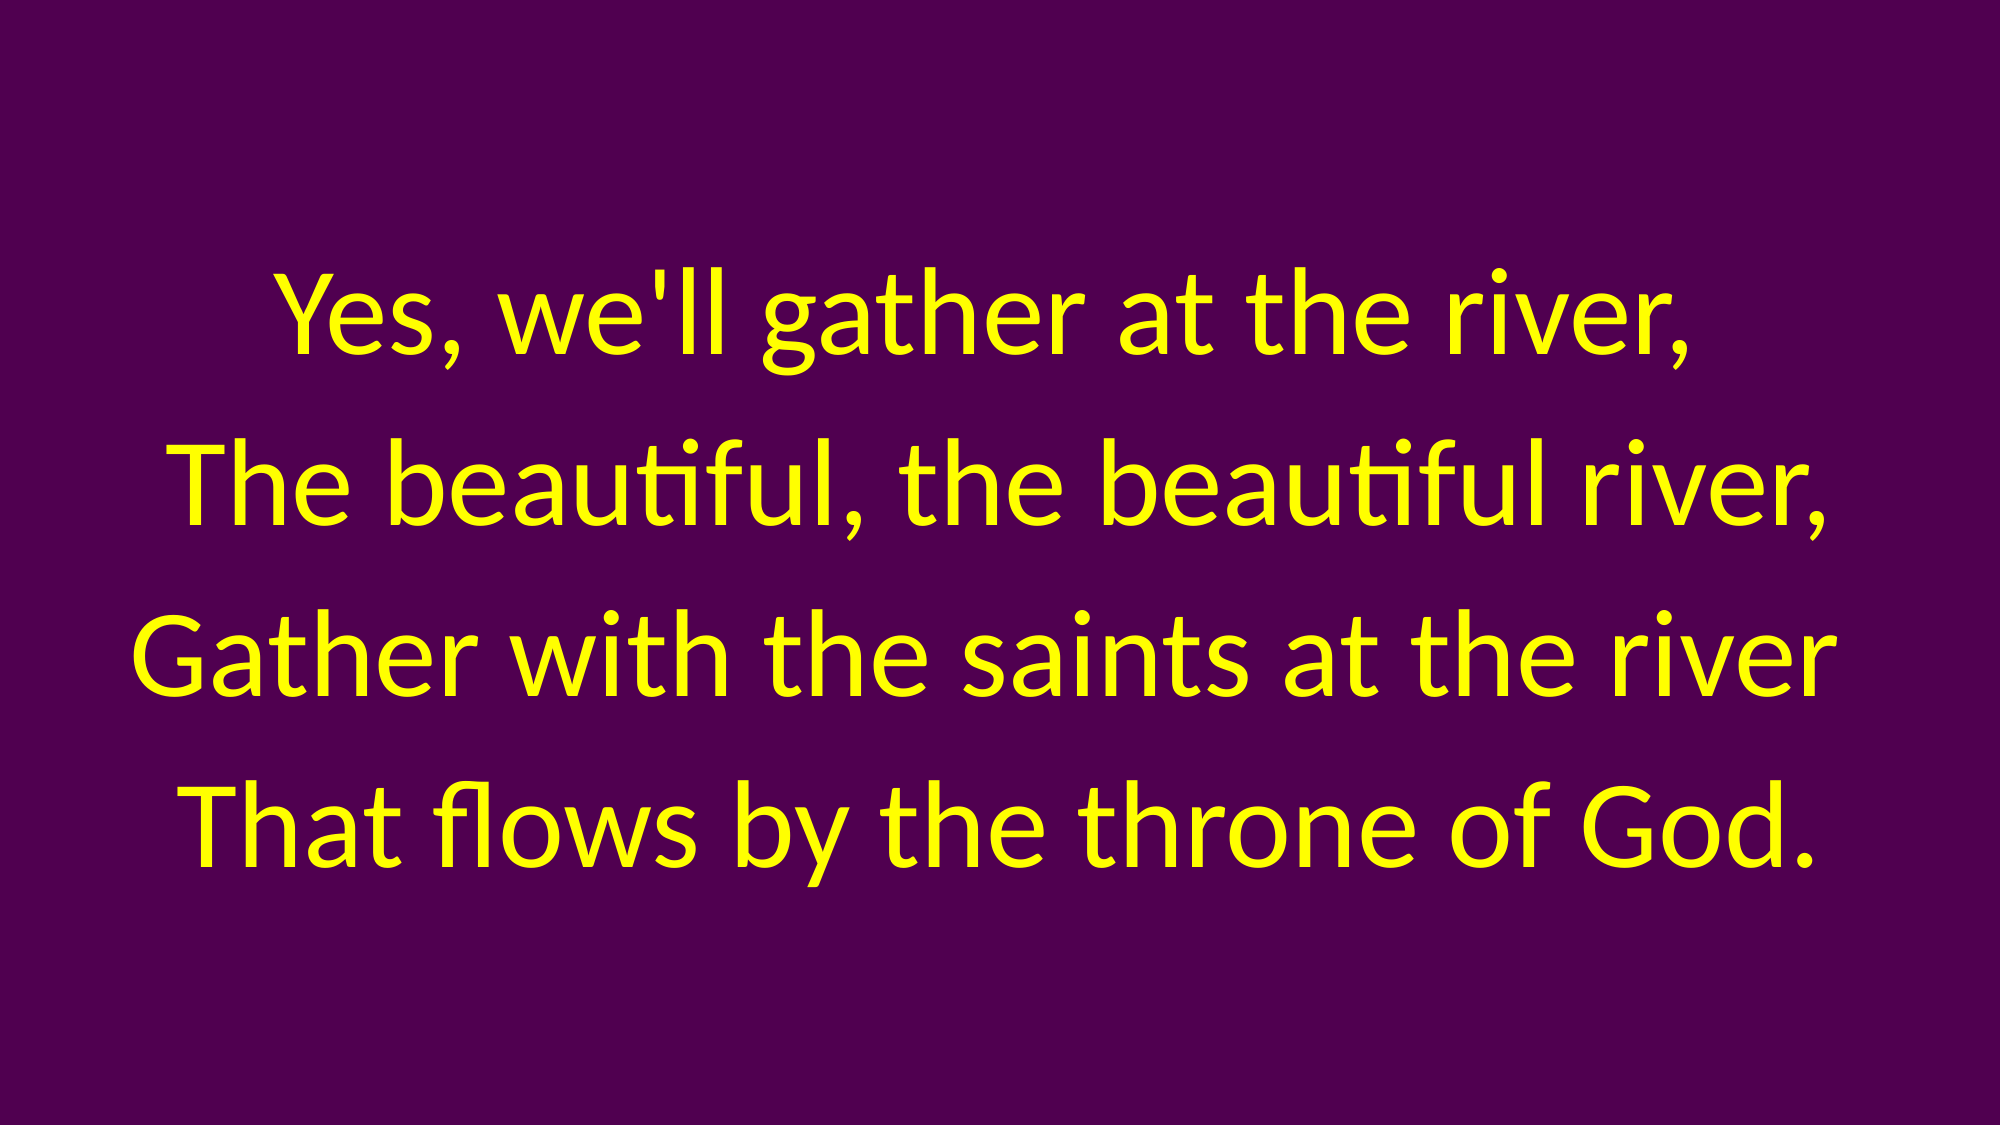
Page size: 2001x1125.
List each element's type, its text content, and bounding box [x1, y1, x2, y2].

text_box Yes, we'll gather at the river, The beautiful, the beautiful river, Gather with the saints at the river That flows by the throne of God. [0, 201, 2000, 901]
